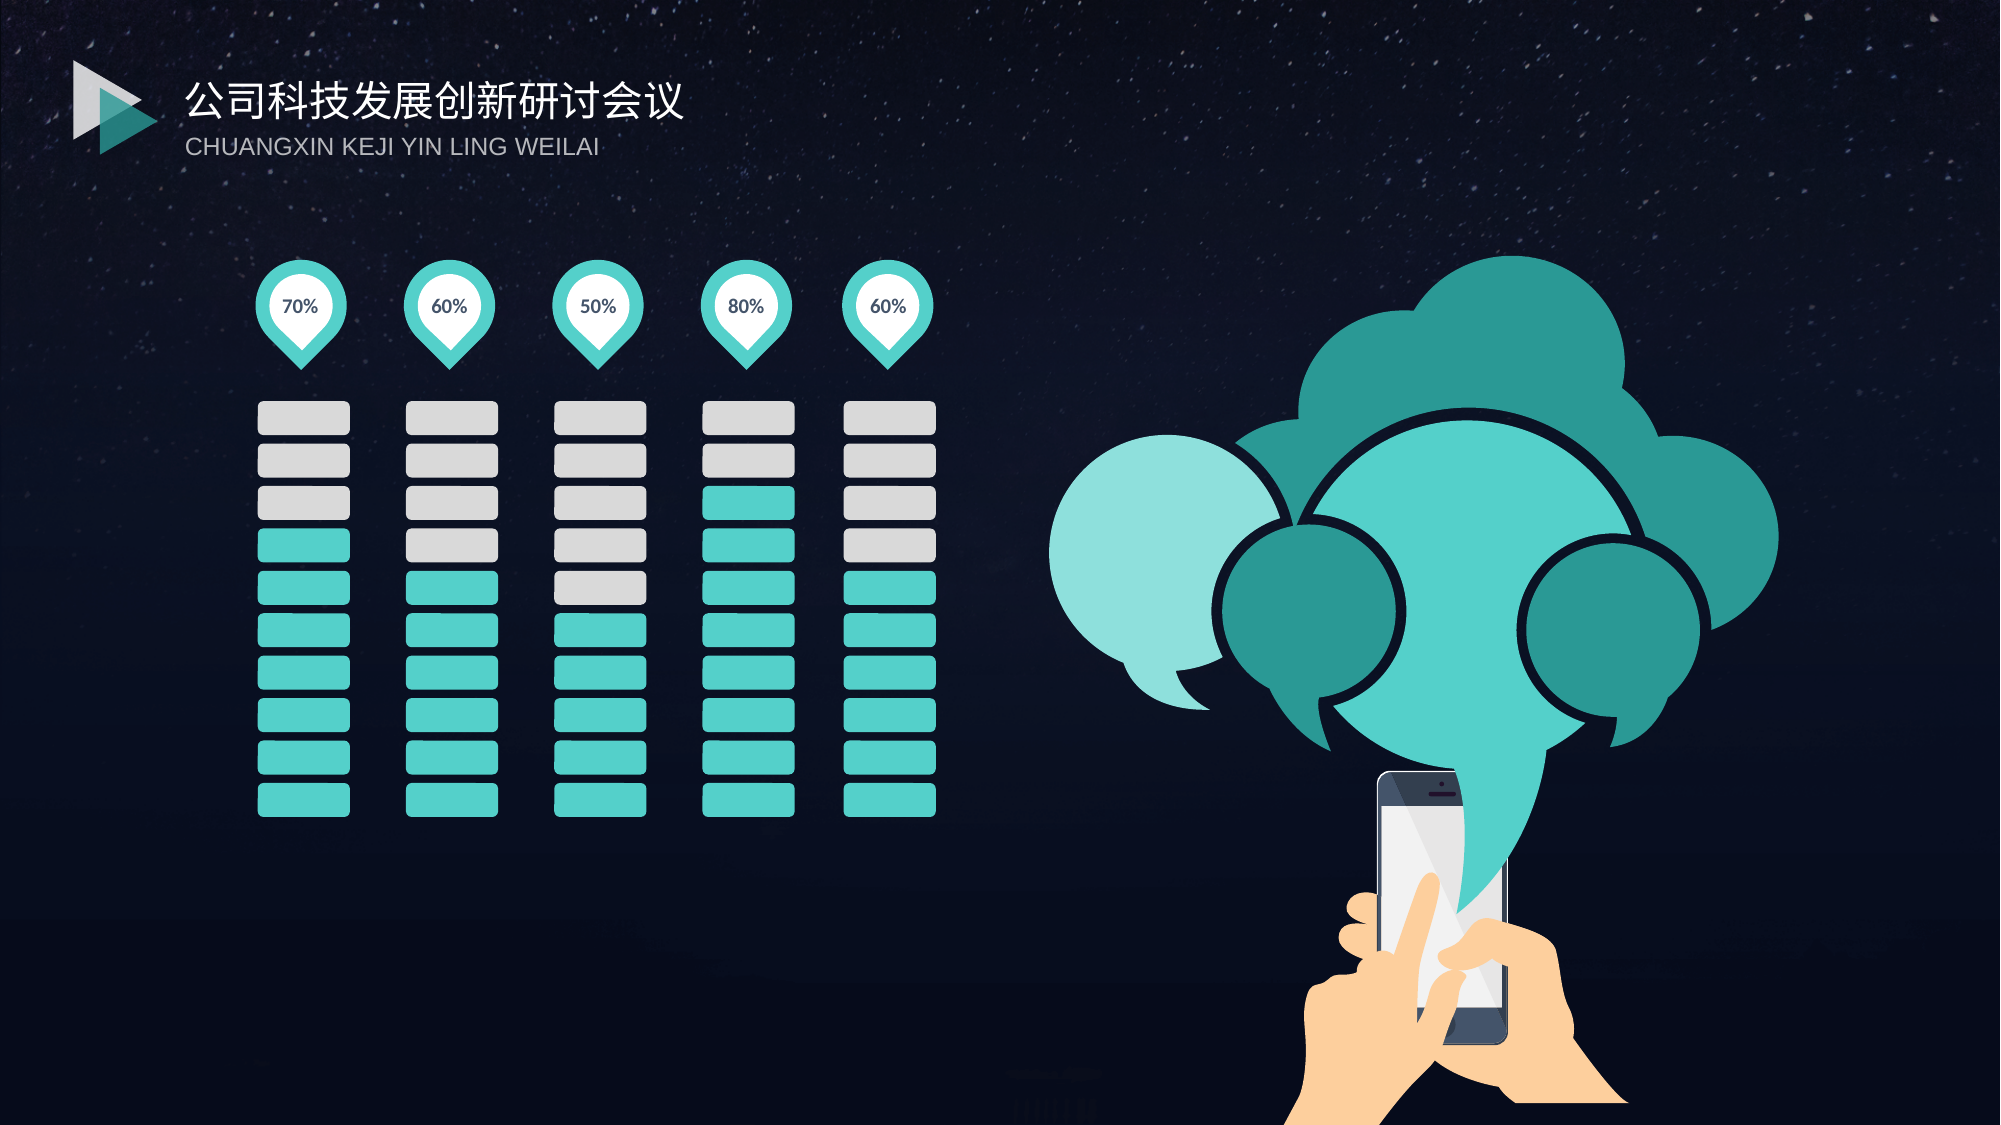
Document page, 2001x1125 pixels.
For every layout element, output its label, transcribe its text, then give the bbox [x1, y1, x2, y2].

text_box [1266, 915, 1630, 1125]
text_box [552, 259, 644, 351]
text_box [702, 401, 795, 817]
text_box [405, 401, 499, 817]
picture [0, 0, 2000, 1125]
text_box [403, 259, 496, 351]
text_box 公司科技发展创新研讨会议 [169, 67, 710, 132]
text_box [554, 401, 647, 817]
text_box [73, 60, 158, 155]
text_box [842, 259, 934, 351]
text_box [700, 259, 792, 351]
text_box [255, 259, 347, 351]
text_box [257, 401, 350, 817]
text_box CHUANGXIN KEJI YIN LING WEILAI [169, 122, 699, 168]
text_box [1049, 255, 1779, 915]
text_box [843, 401, 936, 817]
